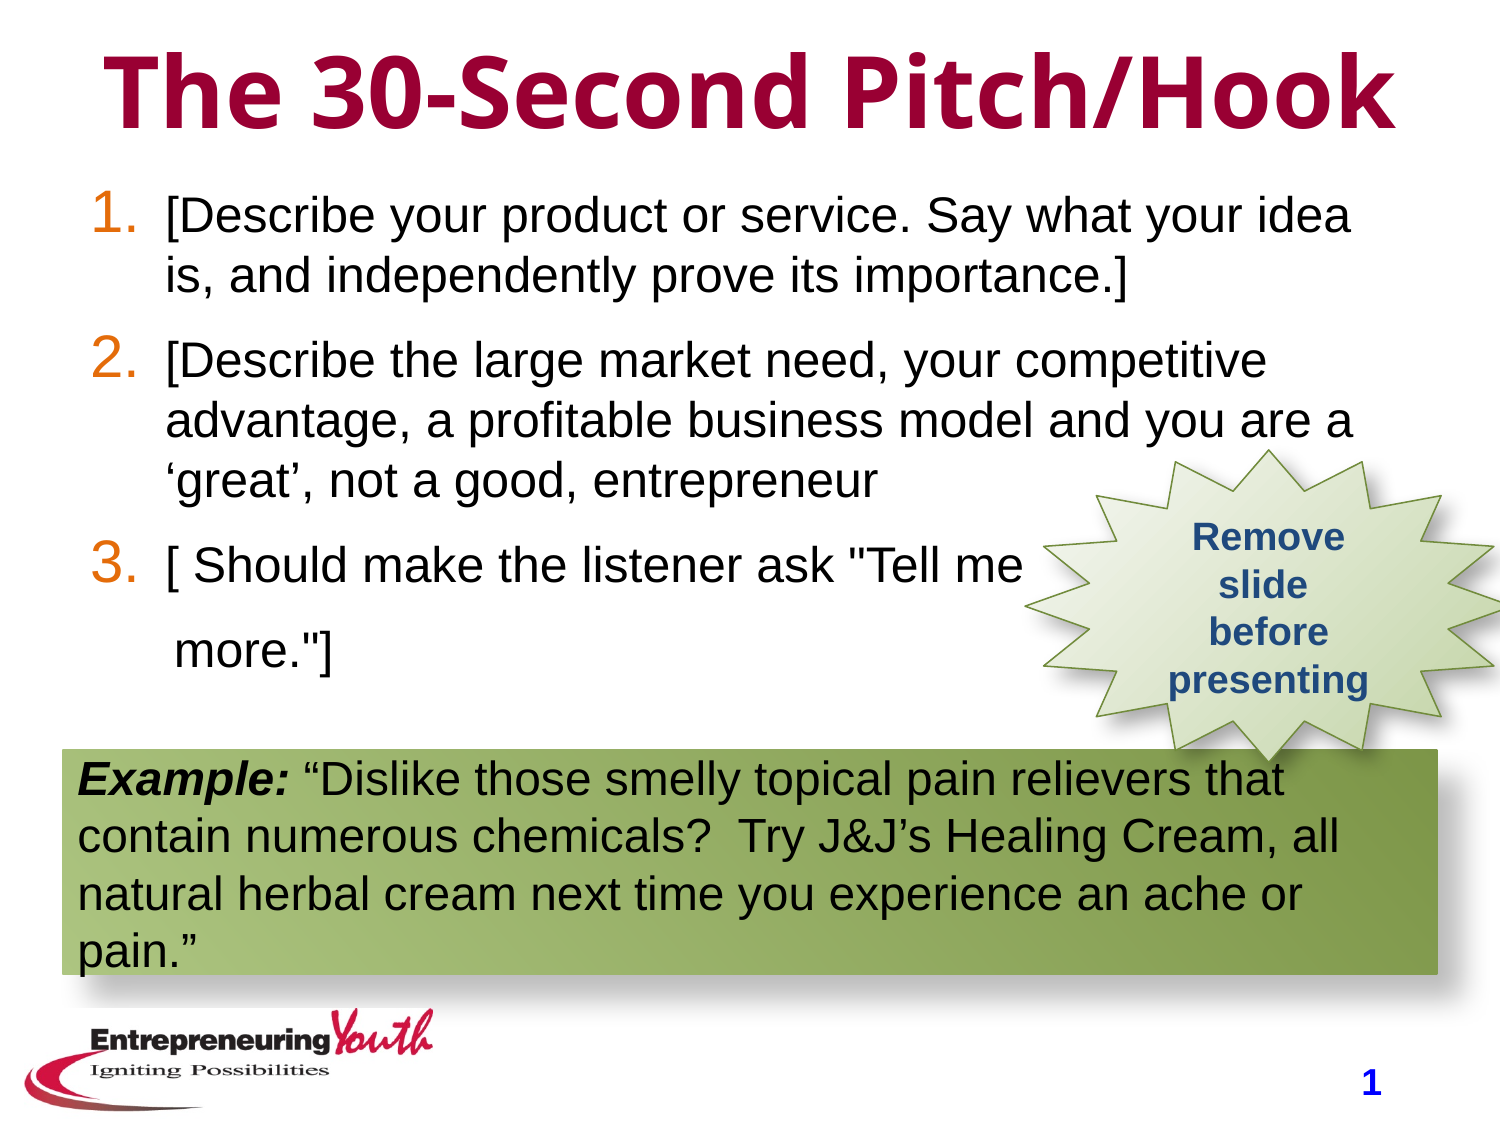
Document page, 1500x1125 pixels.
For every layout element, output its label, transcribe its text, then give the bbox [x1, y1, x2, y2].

text_box Remove slide before presenting [1024, 449, 1500, 764]
title The 30-Second Pitch/Hook [74, 24, 1426, 188]
text_box Example: “Dislike those smelly topical pain relievers that contain numerous chemicals? Try J&J’s Healing Cream, all natural herbal cream next time you experience an ache or pain.” [62, 749, 1438, 975]
list [Describe your product or service. Say what your idea is, and independently prove its importance.] [Describe the large market need, your competitive advantage, a profitable business model and you are a ‘great’, not a good, entrepreneur [ Should make the listener ask "Tell me more."] [74, 188, 1426, 713]
picture [24, 1008, 434, 1125]
